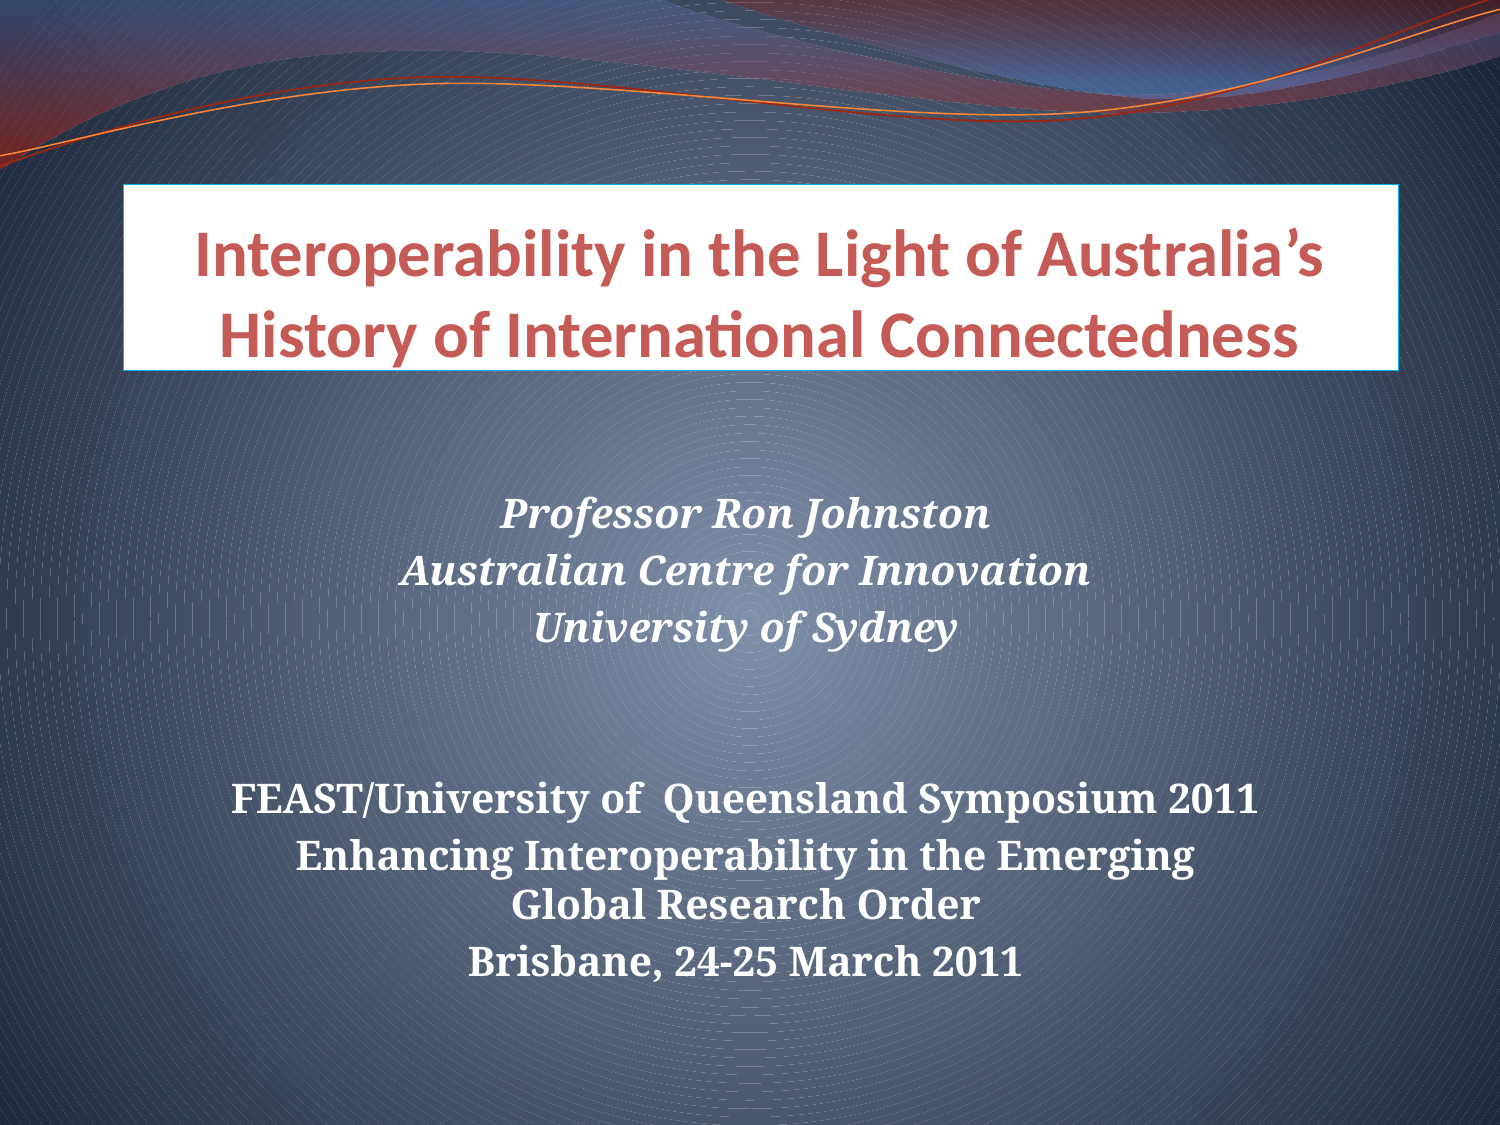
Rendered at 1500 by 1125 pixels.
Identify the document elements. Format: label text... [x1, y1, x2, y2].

subtitle Professor Ron Johnston Australian Centre for Innovation University of Sydney FEAST/University of Queensland Symposium 2011 Enhancing Interoperability in the Emerging Global Research Order Brisbane, 24-25 March 2011 [225, 480, 1275, 1035]
title Interoperability in the Light of Australia’s History of International Connectedness [123, 184, 1399, 371]
